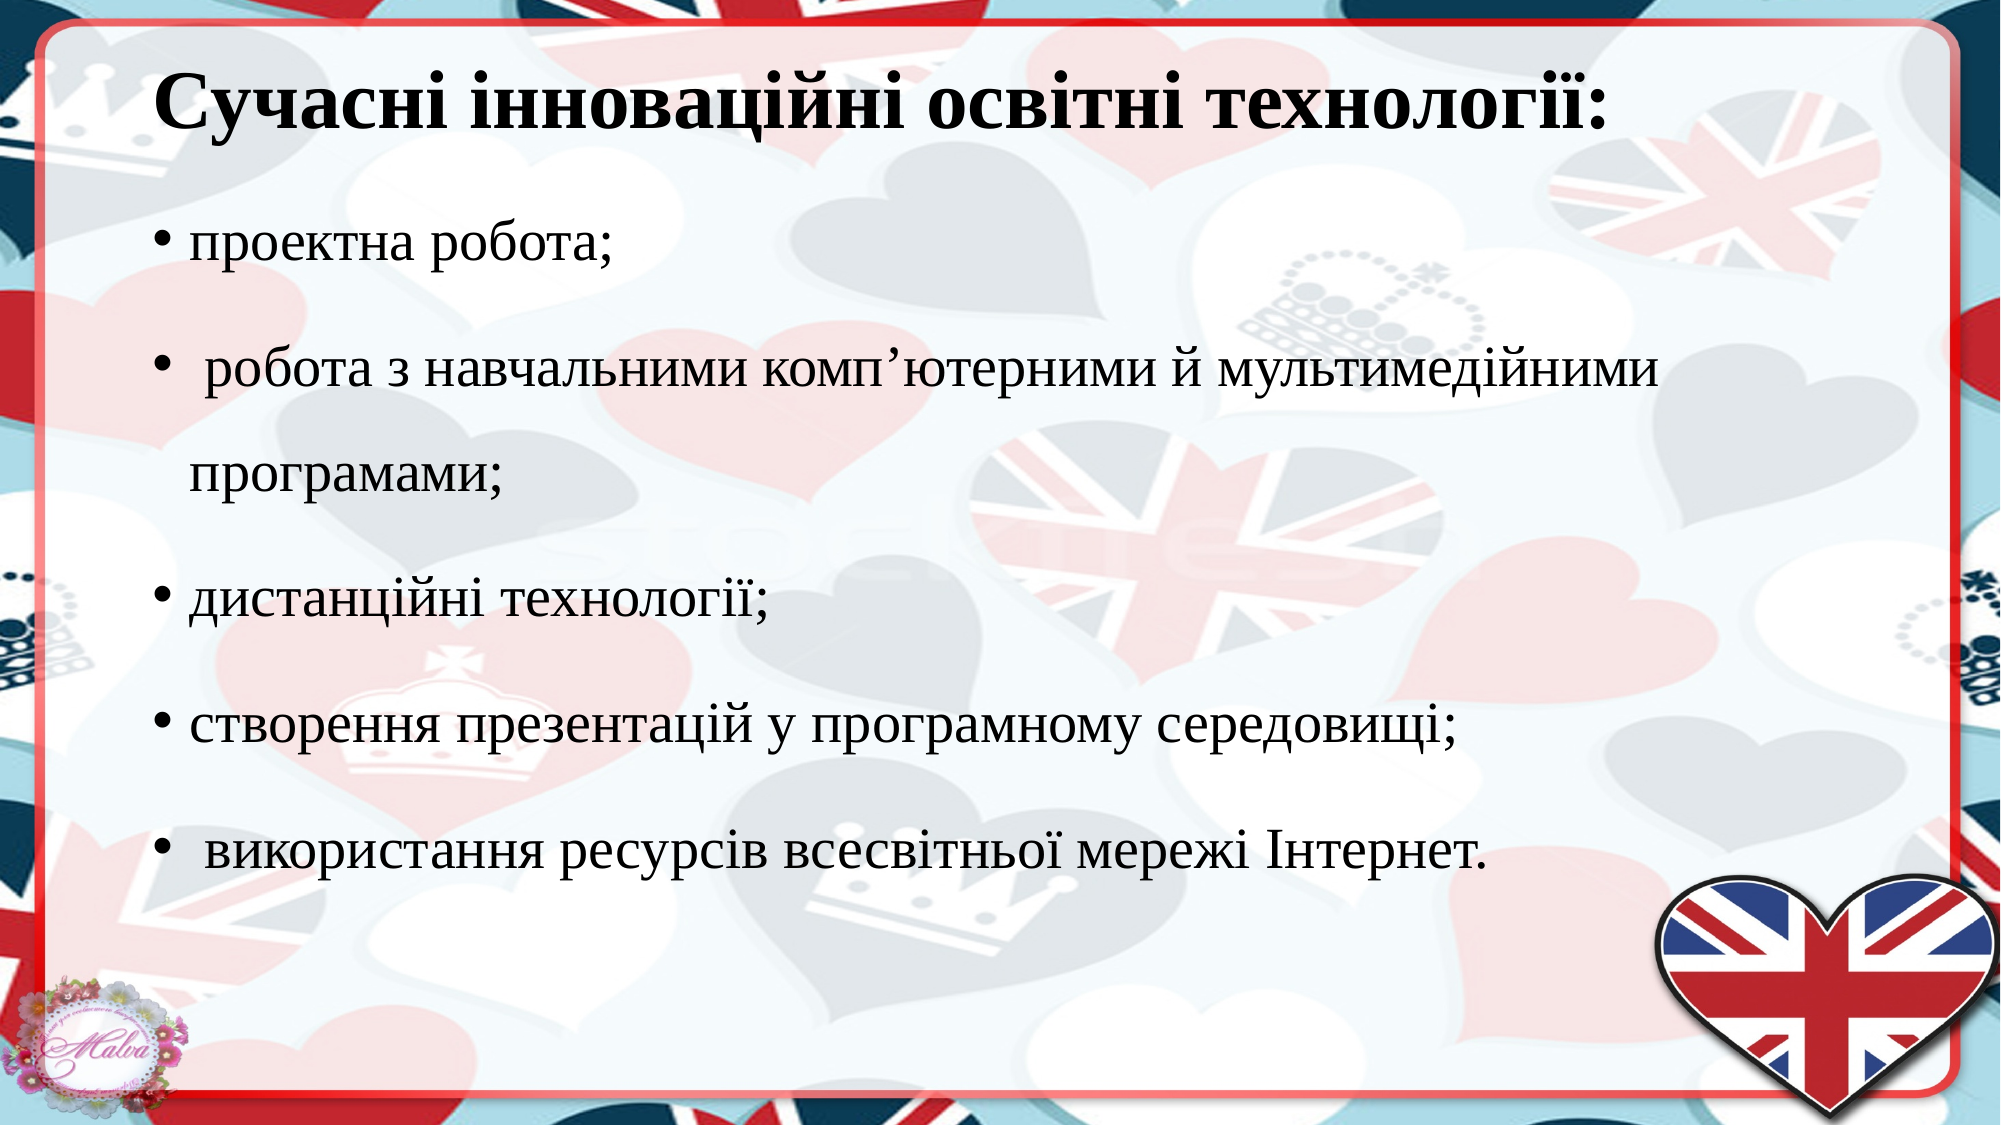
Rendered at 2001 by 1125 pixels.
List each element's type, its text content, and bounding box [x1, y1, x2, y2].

list Сучасні інноваційні освітні технології: проектна робота; робота з навчальними комп’ютерними й мультимедійними програмами; дистанційні технології; створення презентацій у програмному середовищі; використання ресурсів всесвітньої мережі Інтернет. [137, 48, 1863, 1014]
picture [0, 0, 2001, 1125]
picture [673, 0, 691, 9]
